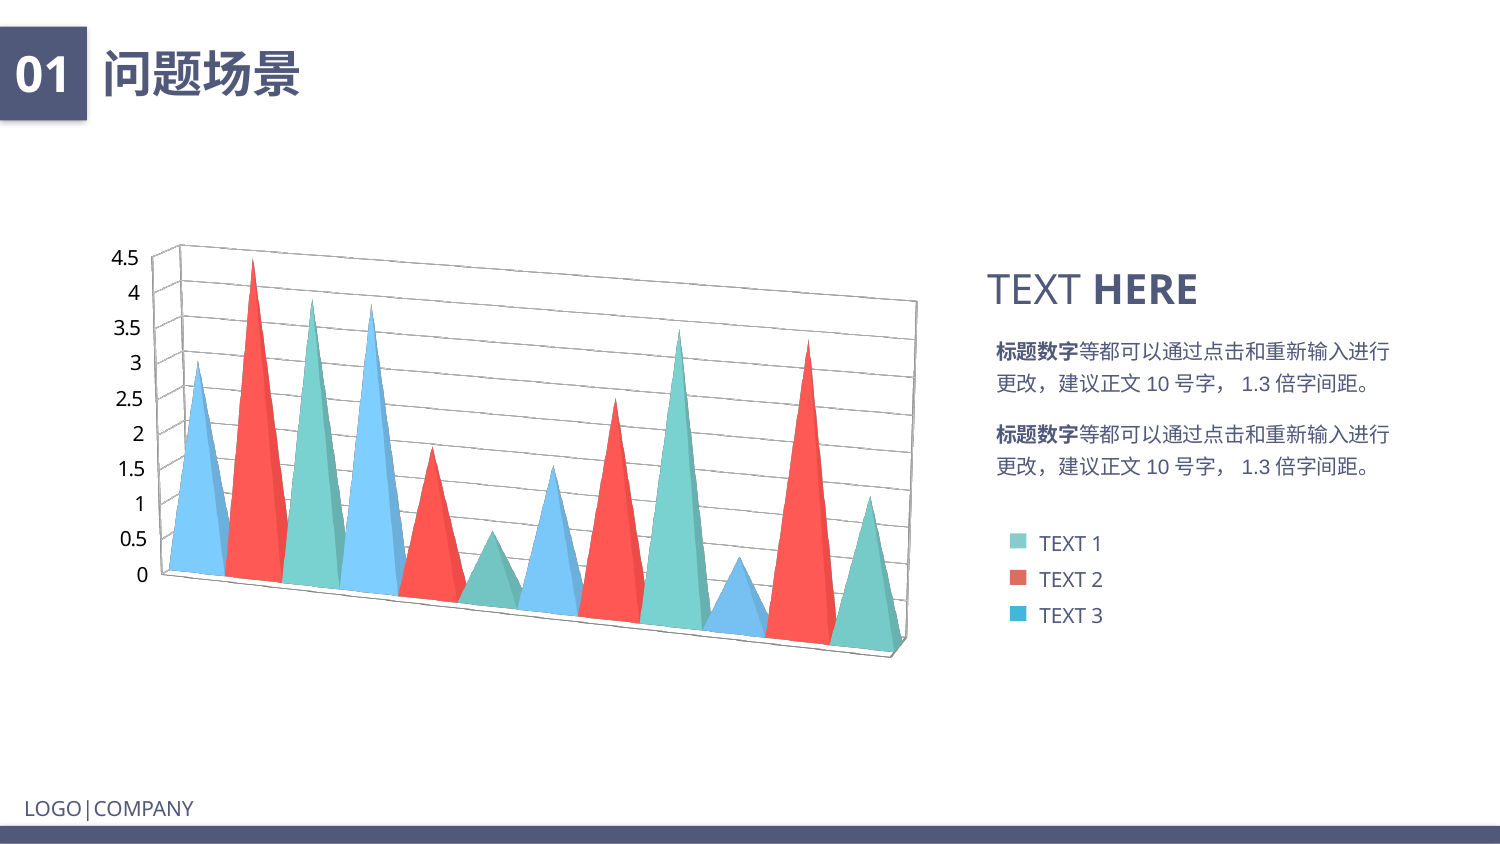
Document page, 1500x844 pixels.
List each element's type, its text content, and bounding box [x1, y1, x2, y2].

text_box 标题数字等都可以通过点击和重新输入进行更改，建议正文10号字，1.3倍字间距。 [986, 323, 1423, 404]
text_box TEXT 1 [1024, 522, 1119, 559]
text_box [1008, 604, 1024, 623]
text_box [1008, 568, 1024, 587]
text_box LOGO|COMPANY [9, 787, 209, 828]
text_box TEXT 2 [1024, 559, 1119, 595]
text_box 标题数字等都可以通过点击和重新输入进行更改，建议正文10号字，1.3倍字间距。 [986, 406, 1418, 486]
chart [59, 224, 982, 698]
text_box [1008, 531, 1024, 550]
text_box TEXT HERE [986, 255, 1214, 320]
text_box [0, 825, 1500, 844]
text_box TEXT 3 [1024, 595, 1119, 636]
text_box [0, 26, 320, 121]
